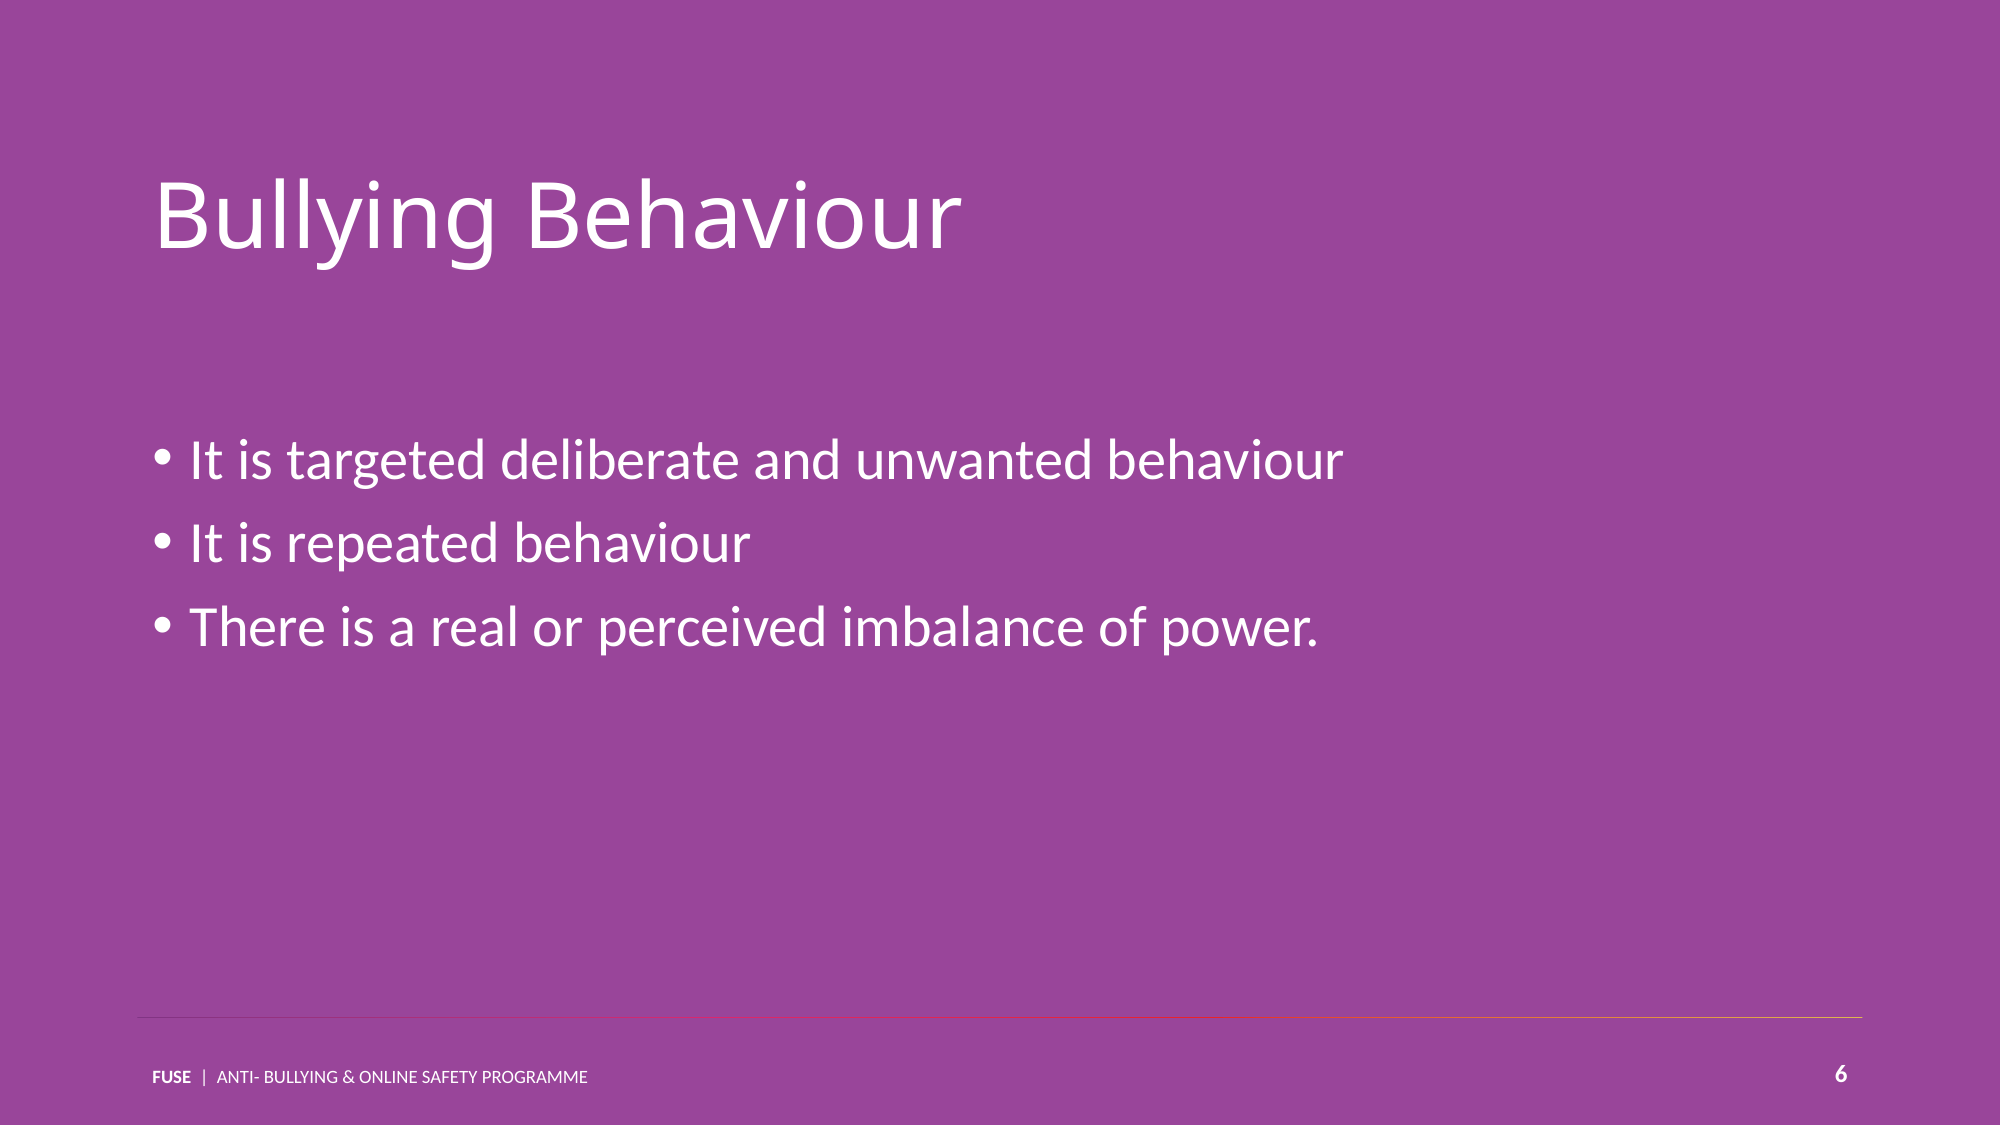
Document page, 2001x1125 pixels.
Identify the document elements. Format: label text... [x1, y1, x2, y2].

list Bullying Behaviour [137, 101, 1863, 336]
list It is targeted deliberate and unwanted behaviour It is repeated behaviour There is a real or perceived imbalance of power. [137, 421, 1863, 1029]
slide_number 6 [1412, 1042, 1863, 1103]
